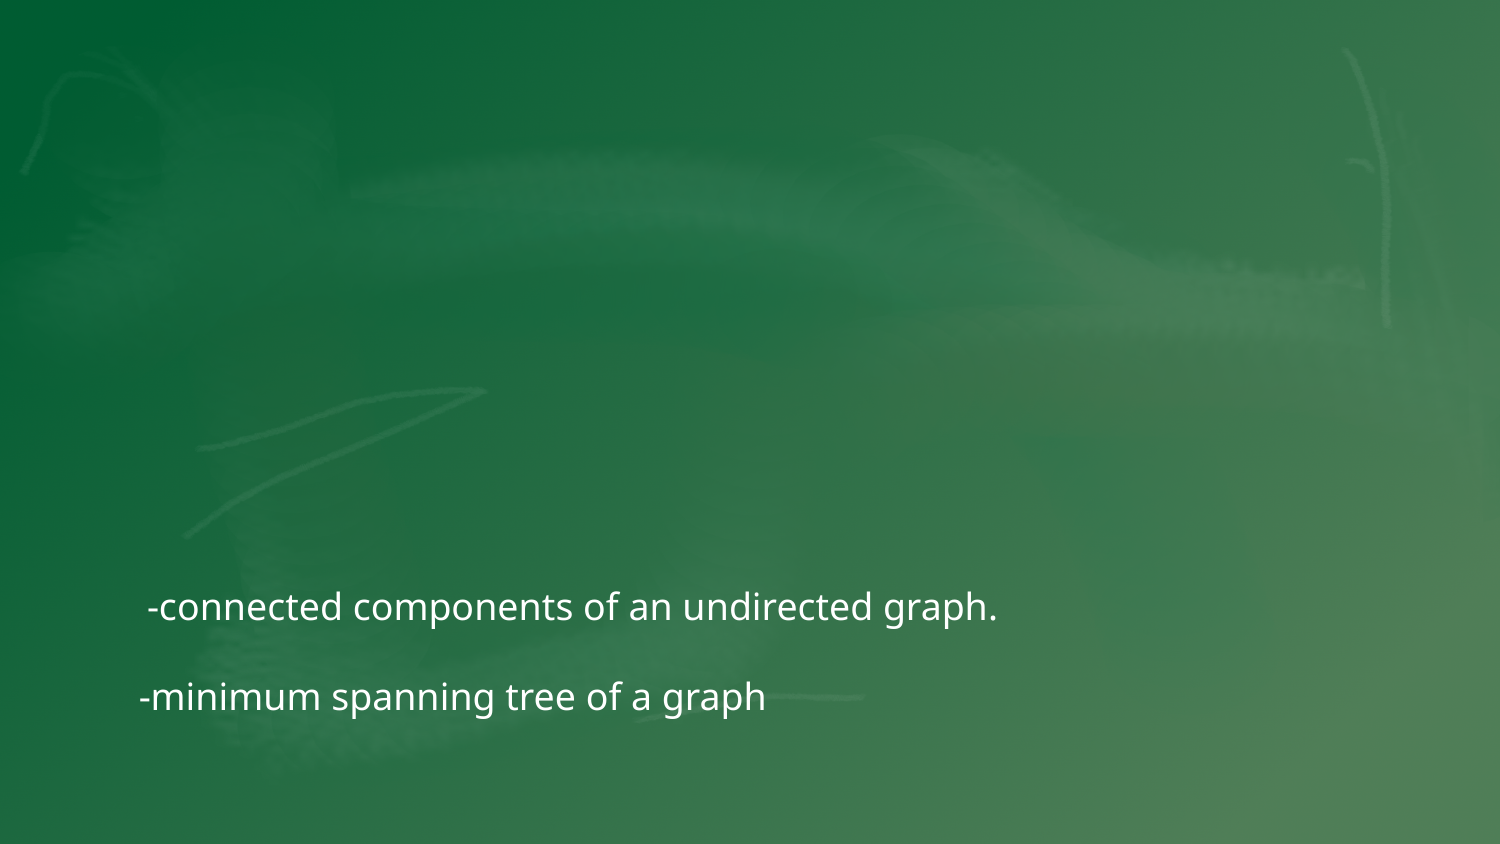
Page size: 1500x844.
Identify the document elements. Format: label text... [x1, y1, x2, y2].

picture [0, 0, 1500, 844]
text_box -connected components of an undirected graph. -minimum spanning tree of a graph [123, 575, 1199, 844]
